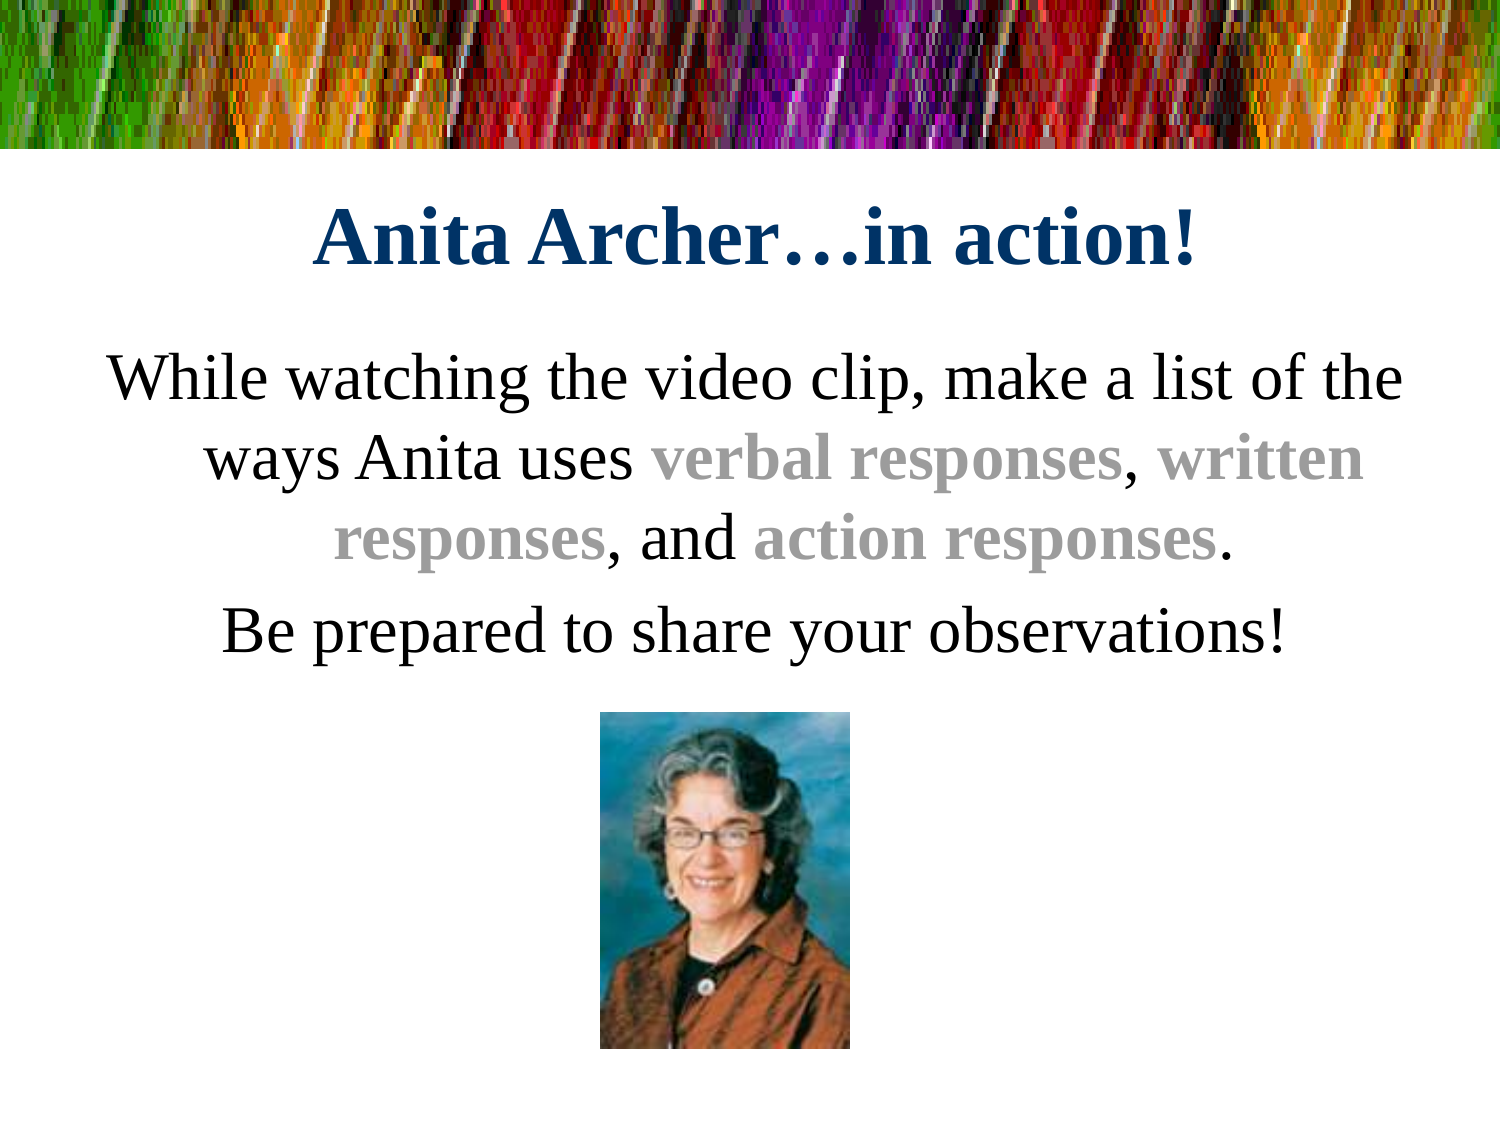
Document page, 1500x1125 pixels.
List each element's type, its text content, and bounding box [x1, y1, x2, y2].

title Anita Archer…in action! [49, 137, 1463, 324]
picture [0, 0, 1500, 149]
list While watching the video clip, make a list of the ways Anita uses verbal responses, written responses, and action responses. Be prepared to share your observations! [49, 324, 1463, 1001]
picture [599, 712, 851, 1049]
